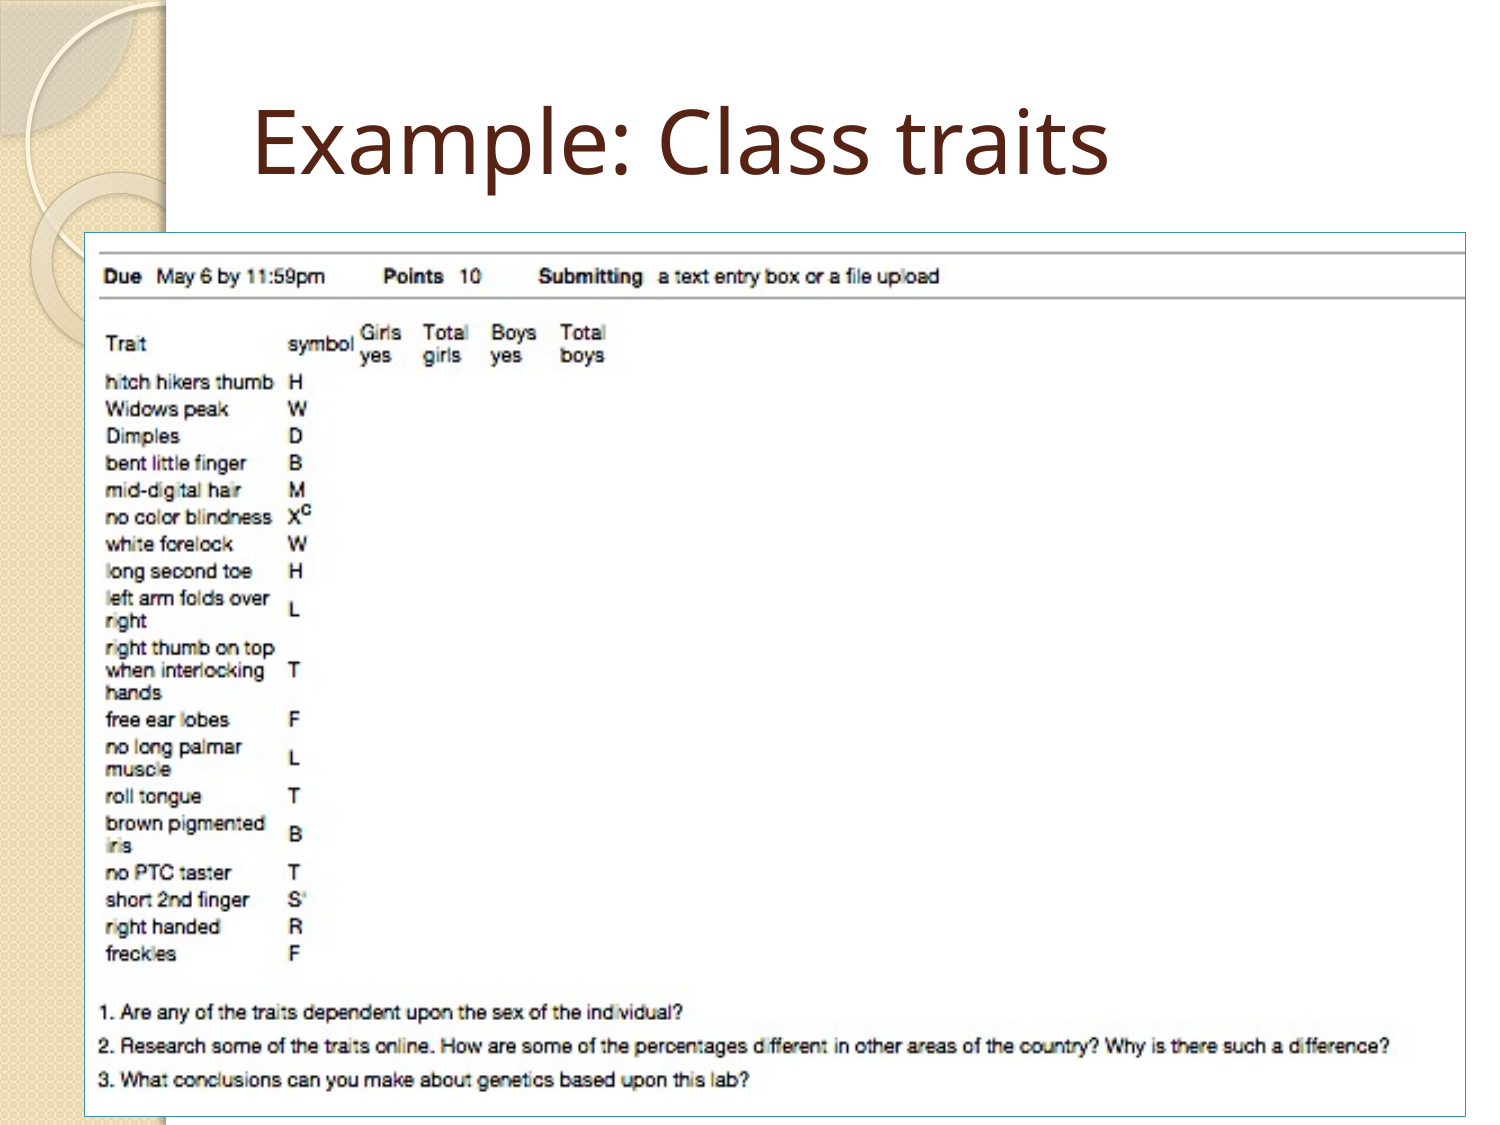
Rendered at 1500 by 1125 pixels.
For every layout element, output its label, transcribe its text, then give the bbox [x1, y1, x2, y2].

title Example: Class traits [235, 45, 1466, 231]
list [84, 232, 1466, 1117]
